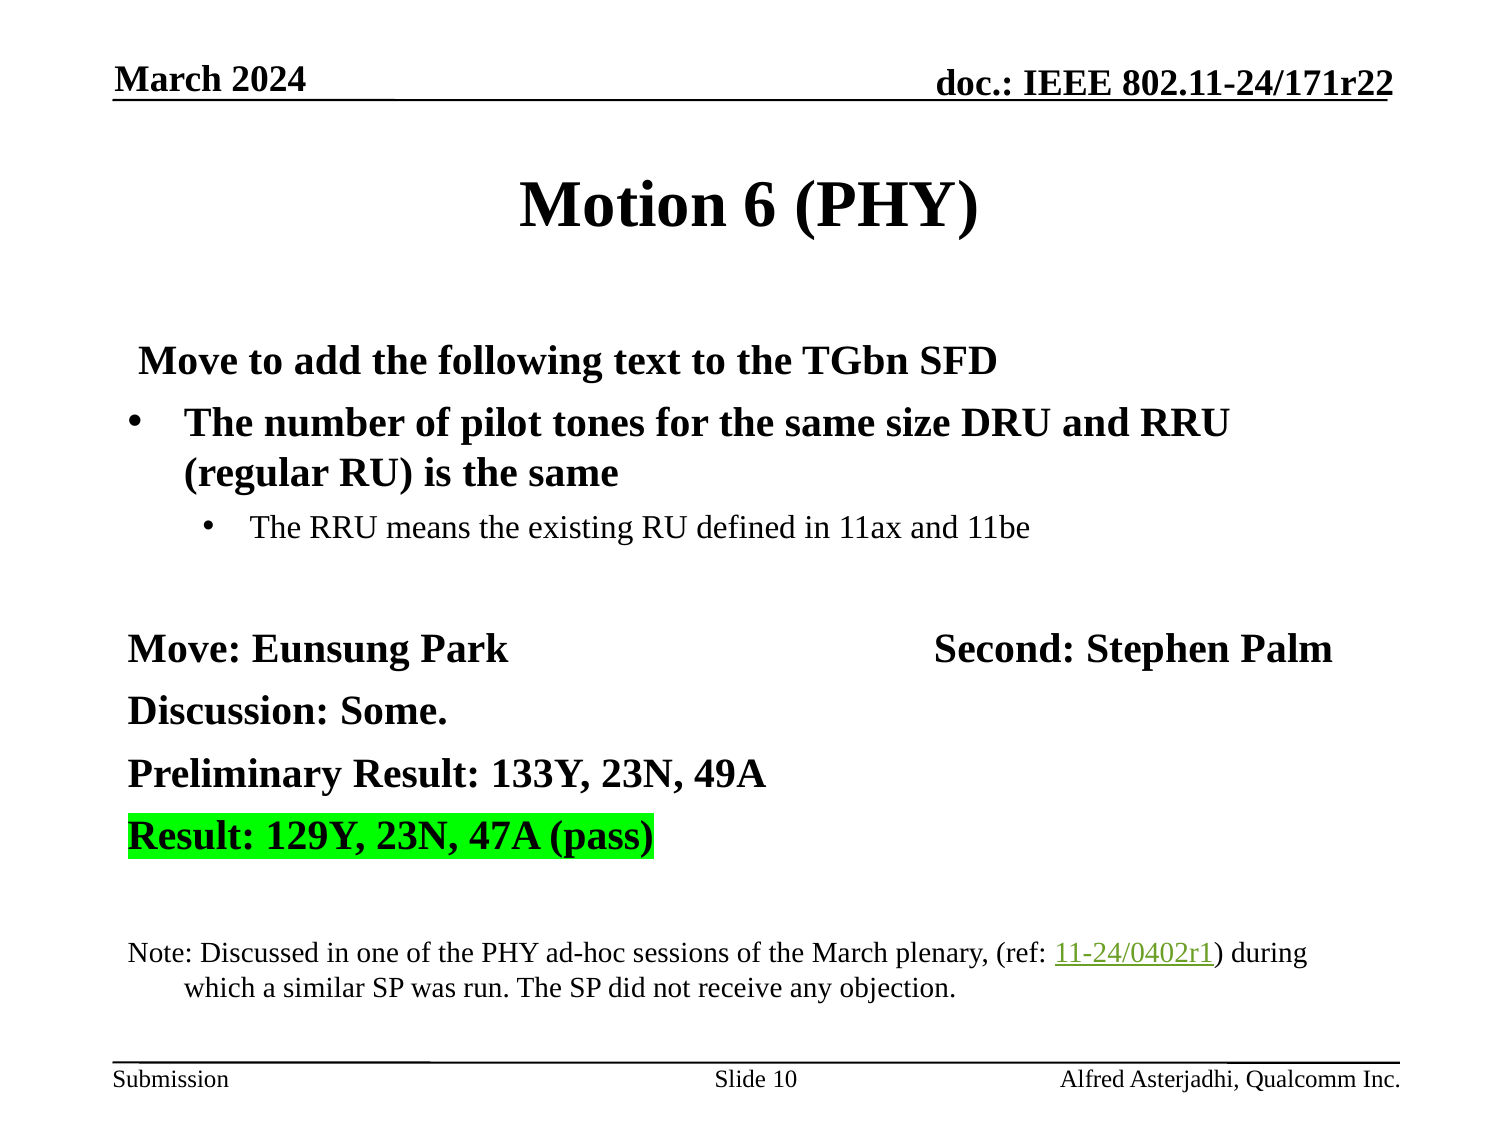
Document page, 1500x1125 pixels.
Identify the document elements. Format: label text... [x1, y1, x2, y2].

title Motion 6 (PHY) [112, 112, 1388, 288]
slide_number Slide 10 [712, 1061, 800, 1123]
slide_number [114, 54, 423, 100]
footer Alfred Asterjadhi, Qualcomm Inc. [878, 1061, 1402, 1093]
list Move to add the following text to the TGbn SFD The number of pilot tones for the same size DRU and RRU (regular RU) is the same The RRU means the existing RU defined in 11ax and 11be Move: Eunsung Park Second: Stephen Palm Discussion: Some. Preliminary Result: 133Y, 23N, 49A Result: 129Y, 23N, 47A (pass) Note: Discussed in one of the PHY ad-hoc sessions of the March plenary, (ref: 11-24/0402r1) during which a similar SP was run. The SP did not receive any objection. [112, 324, 1388, 1000]
